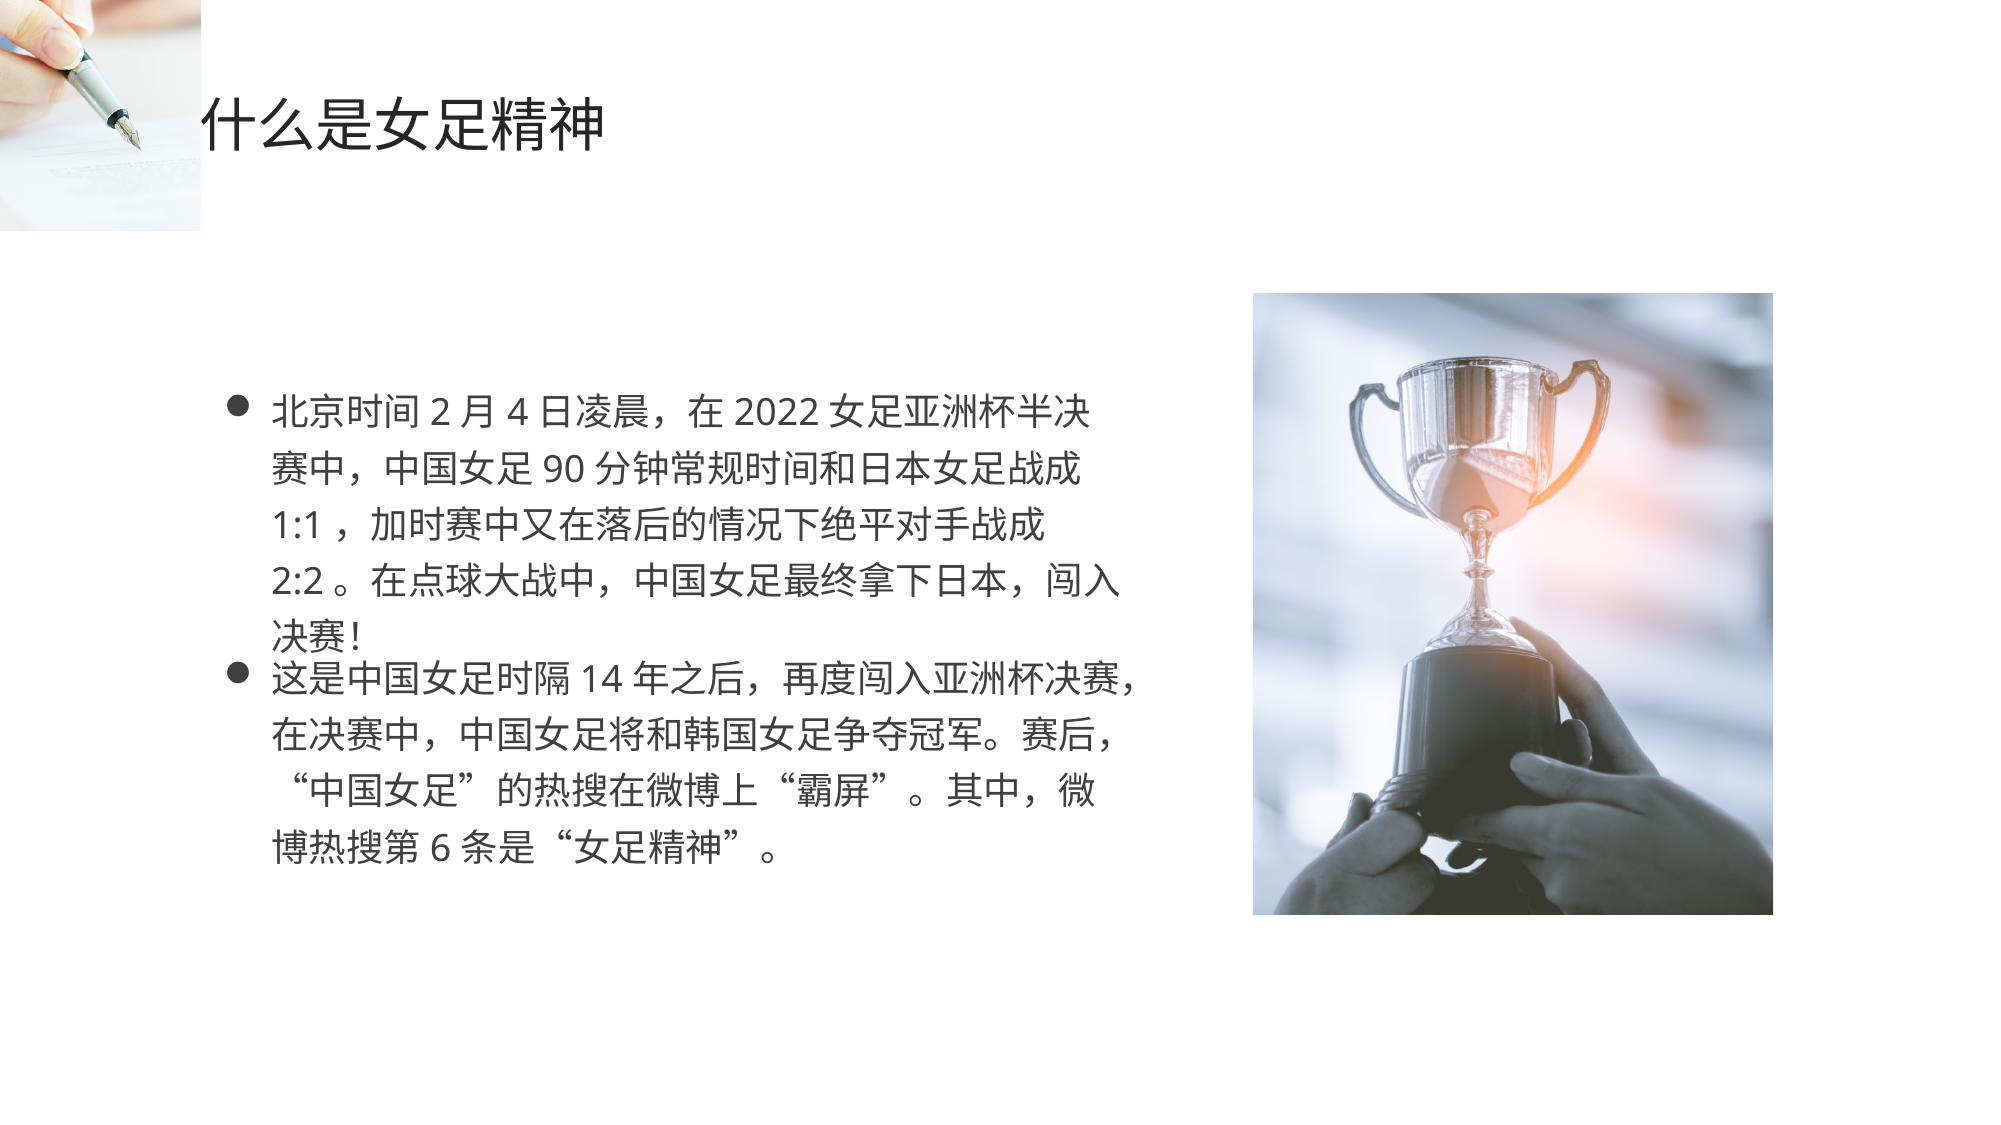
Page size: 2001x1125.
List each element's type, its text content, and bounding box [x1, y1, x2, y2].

picture [1252, 293, 1774, 915]
text_box 调整心态 制定计划 [0, 0, 170, 162]
text_box 什么是女足精神 [184, 80, 1185, 166]
picture [0, 0, 141, 132]
text_box 这是中国女足时隔14年之后，再度闯入亚洲杯决赛，在决赛中，中国女足将和韩国女足争夺冠军。赛后，“中国女足”的热搜在微博上“霸屏”。其中，微博热搜第6条是“女足精神”。 [209, 636, 1136, 877]
text_box 北京时间2月4日凌晨，在2022女足亚洲杯半决赛中，中国女足90分钟常规时间和日本女足战成1:1，加时赛中又在落后的情况下绝平对手战成2:2。在点球大战中，中国女足最终拿下日本，闯入决赛！ [209, 369, 1136, 636]
